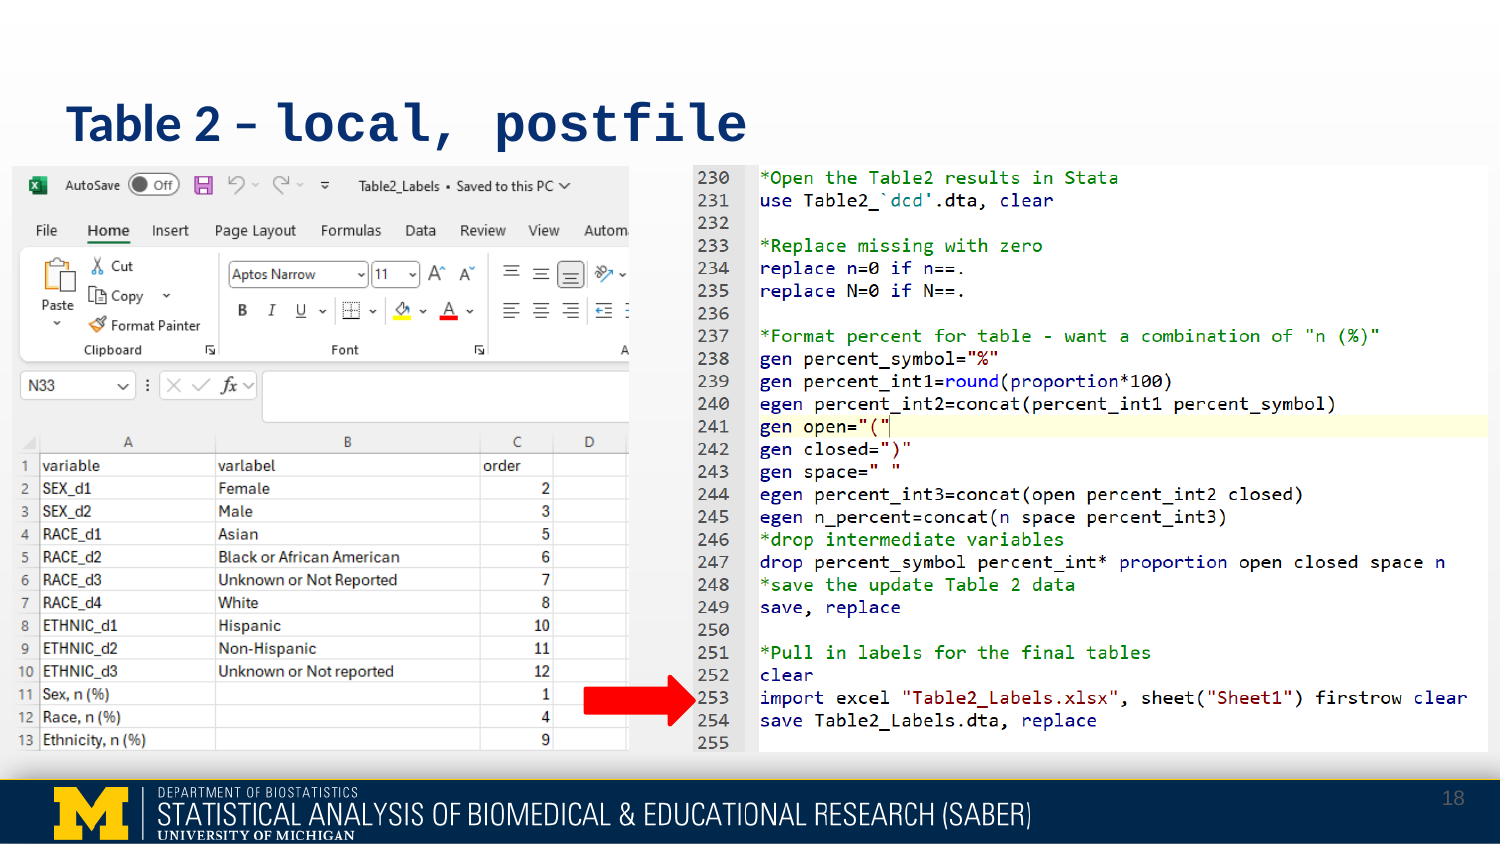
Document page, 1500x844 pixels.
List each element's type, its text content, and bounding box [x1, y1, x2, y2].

slide_number 18 [1389, 764, 1480, 830]
title Table 2 – local, postfile [51, 72, 1449, 167]
picture [12, 166, 629, 751]
picture [693, 165, 1488, 752]
text_box [634, 674, 688, 727]
picture [54, 787, 1030, 840]
